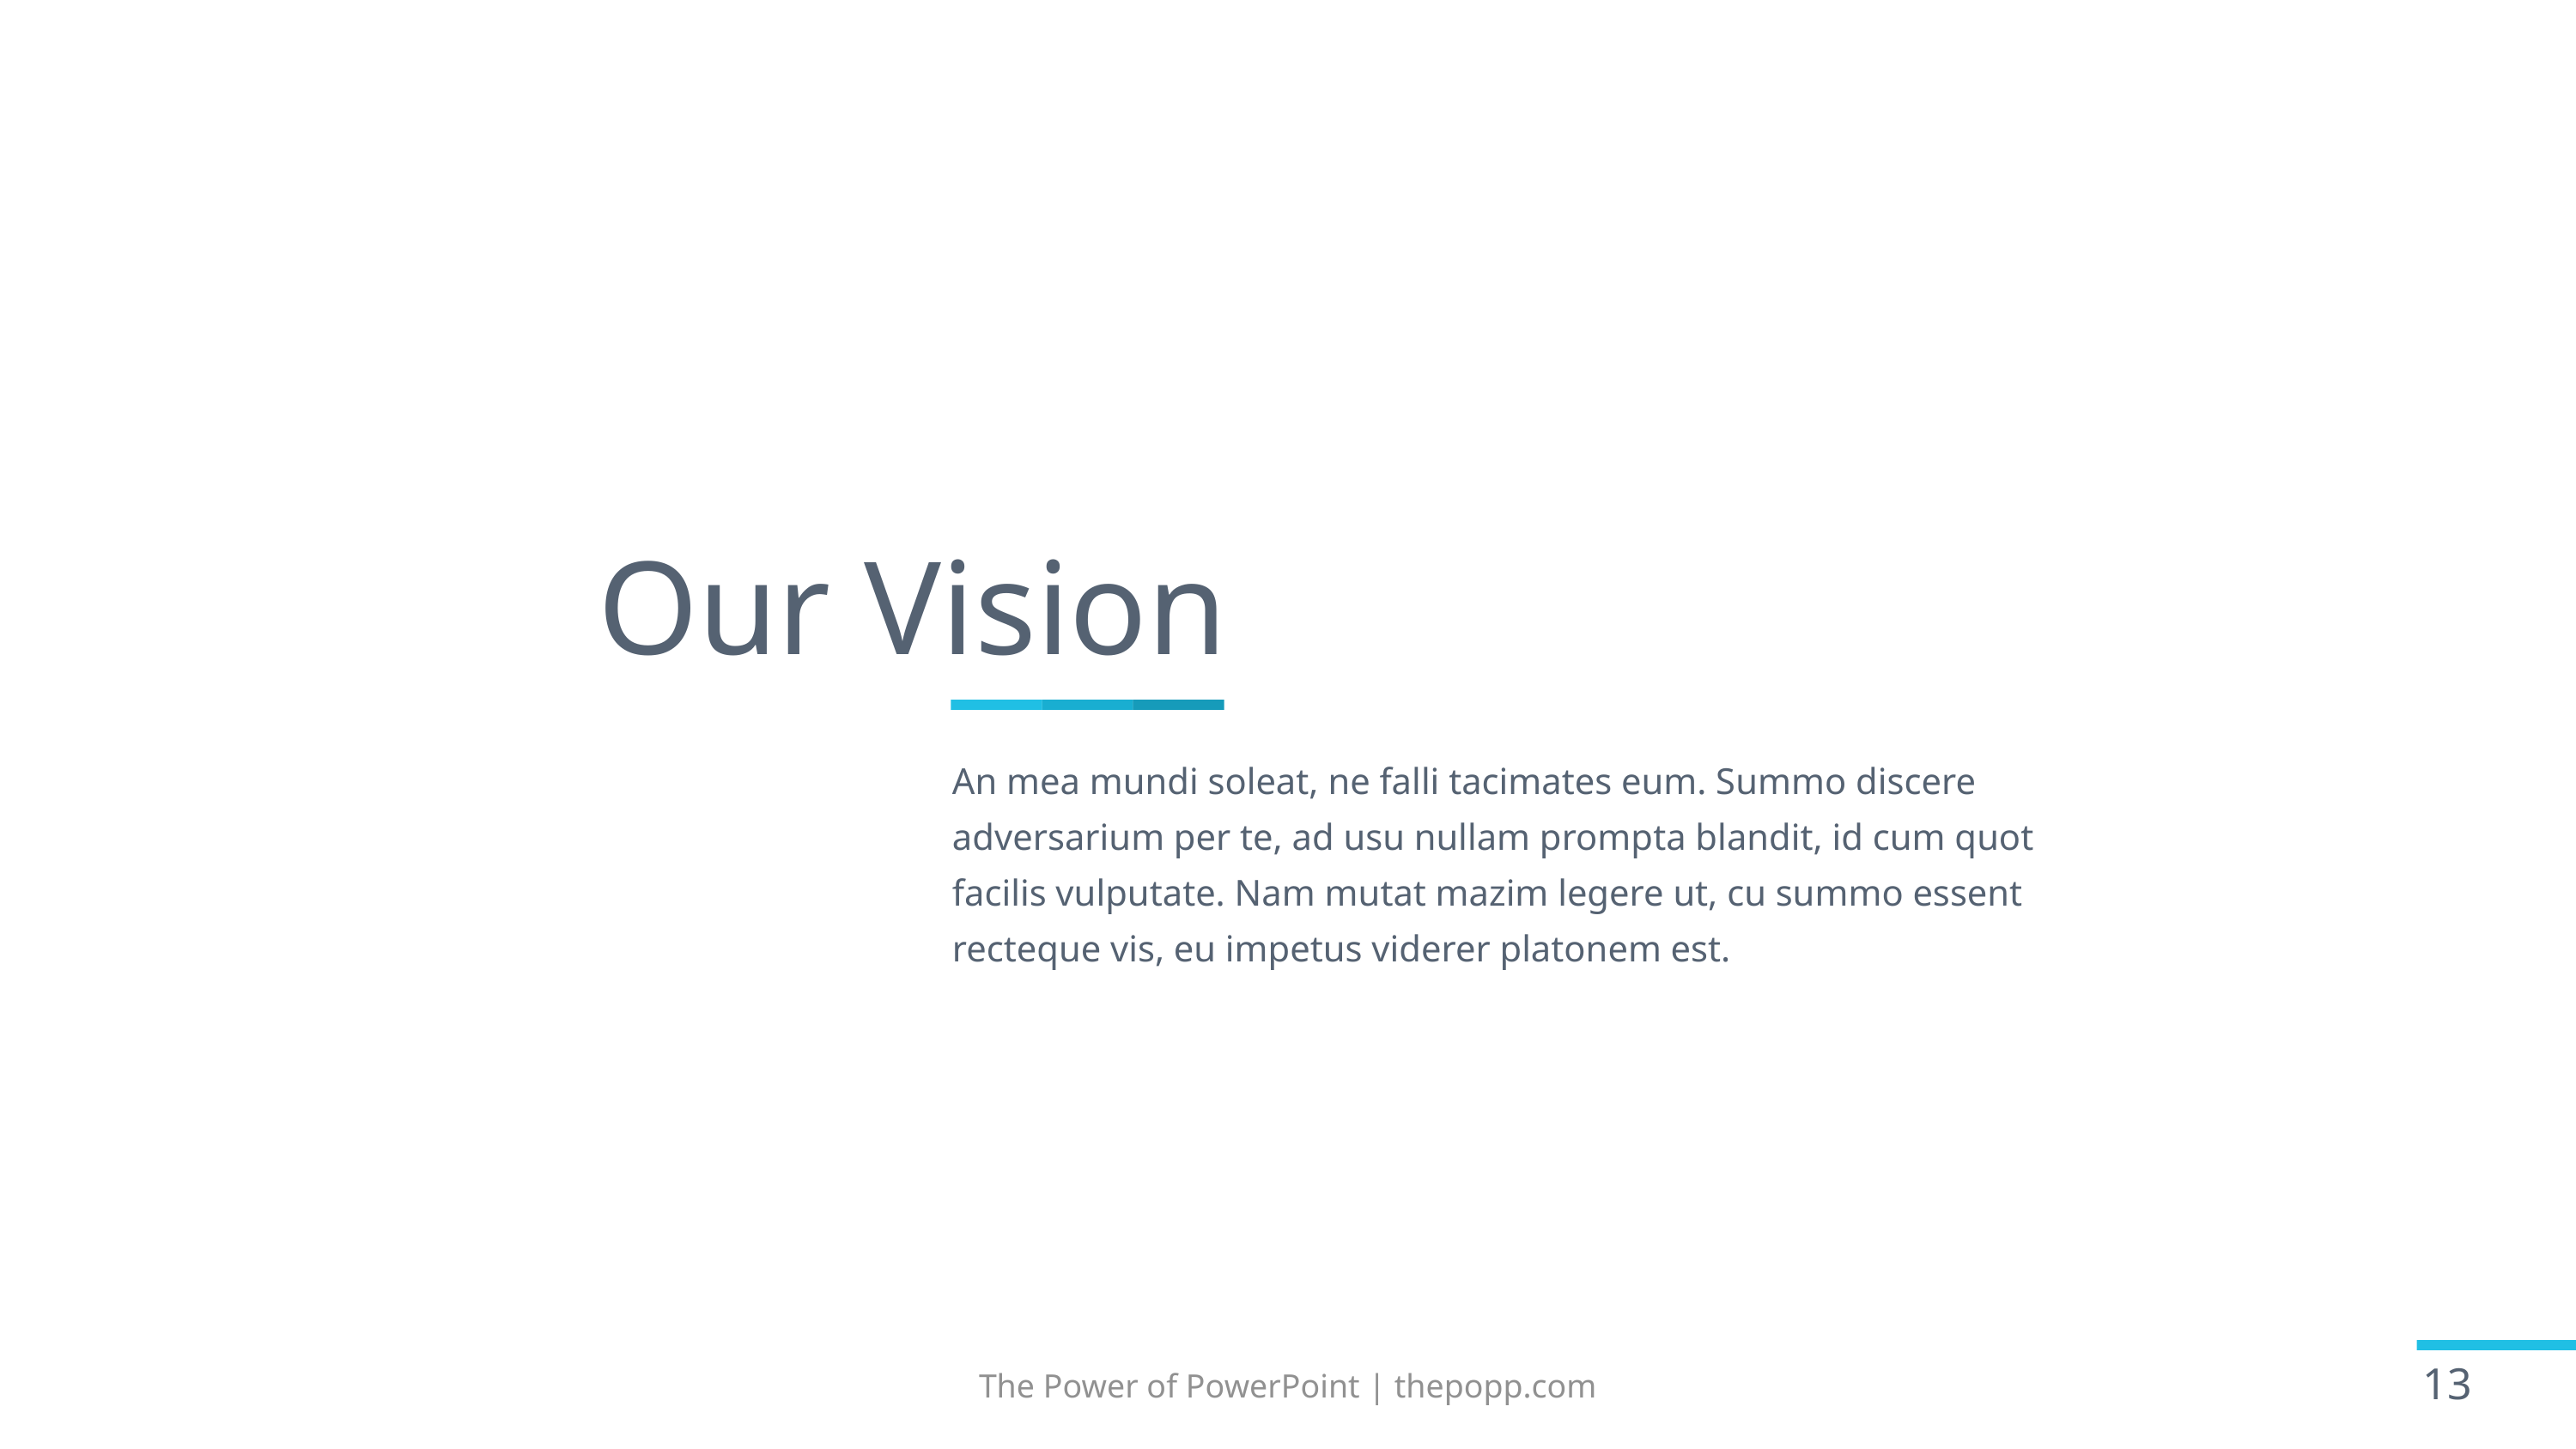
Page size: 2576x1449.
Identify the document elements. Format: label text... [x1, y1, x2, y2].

list Our Vision [314, 385, 1241, 688]
list An mea mundi soleat, ne falli tacimates eum. Summo discere adversarium per te, ad usu nullam prompta blandit, id cum quot facilis vulputate. Nam mutat mazim legere ut, cu summo essent recteque vis, eu impetus viderer platonem est. [939, 739, 2143, 1073]
footer The Power of PowerPoint | thepopp.com [853, 1349, 1723, 1427]
slide_number 13 [2409, 1351, 2576, 1421]
